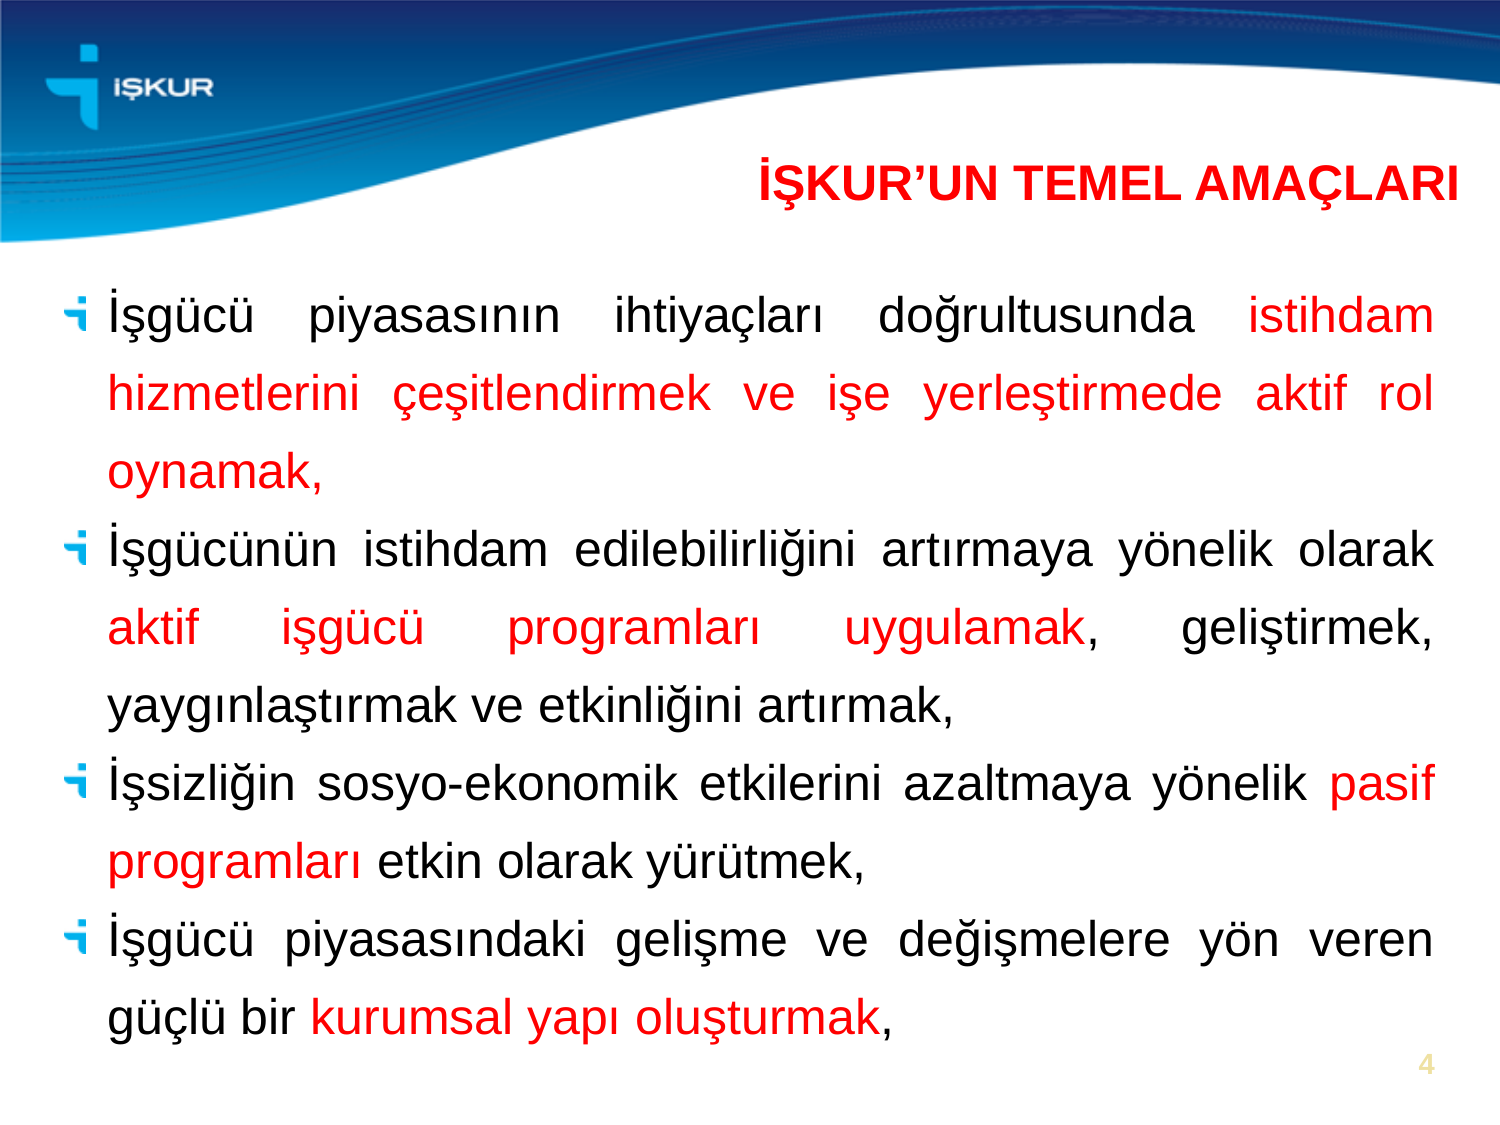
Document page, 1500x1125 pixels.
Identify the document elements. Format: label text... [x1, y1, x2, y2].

slide_number 4 [1364, 1037, 1451, 1113]
title İŞKUR’UN TEMEL AMAÇLARI [566, 78, 1476, 282]
picture [0, 0, 1500, 1125]
list İşgücü piyasasının ihtiyaçları doğrultusunda istihdam hizmetlerini çeşitlendirmek ve işe yerleştirmede aktif rol oynamak, İşgücünün istihdam edilebilirliğini artırmaya yönelik olarak aktif işgücü programları uygulamak, geliştirmek, yaygınlaştırmak ve etkinliğini artırmak, İşsizliğin sosyo-ekonomik etkilerini azaltmaya yönelik pasif programları etkin olarak yürütmek, İşgücü piyasasındaki gelişme ve değişmelere yön veren güçlü bir kurumsal yapı oluşturmak, [49, 257, 1450, 1064]
